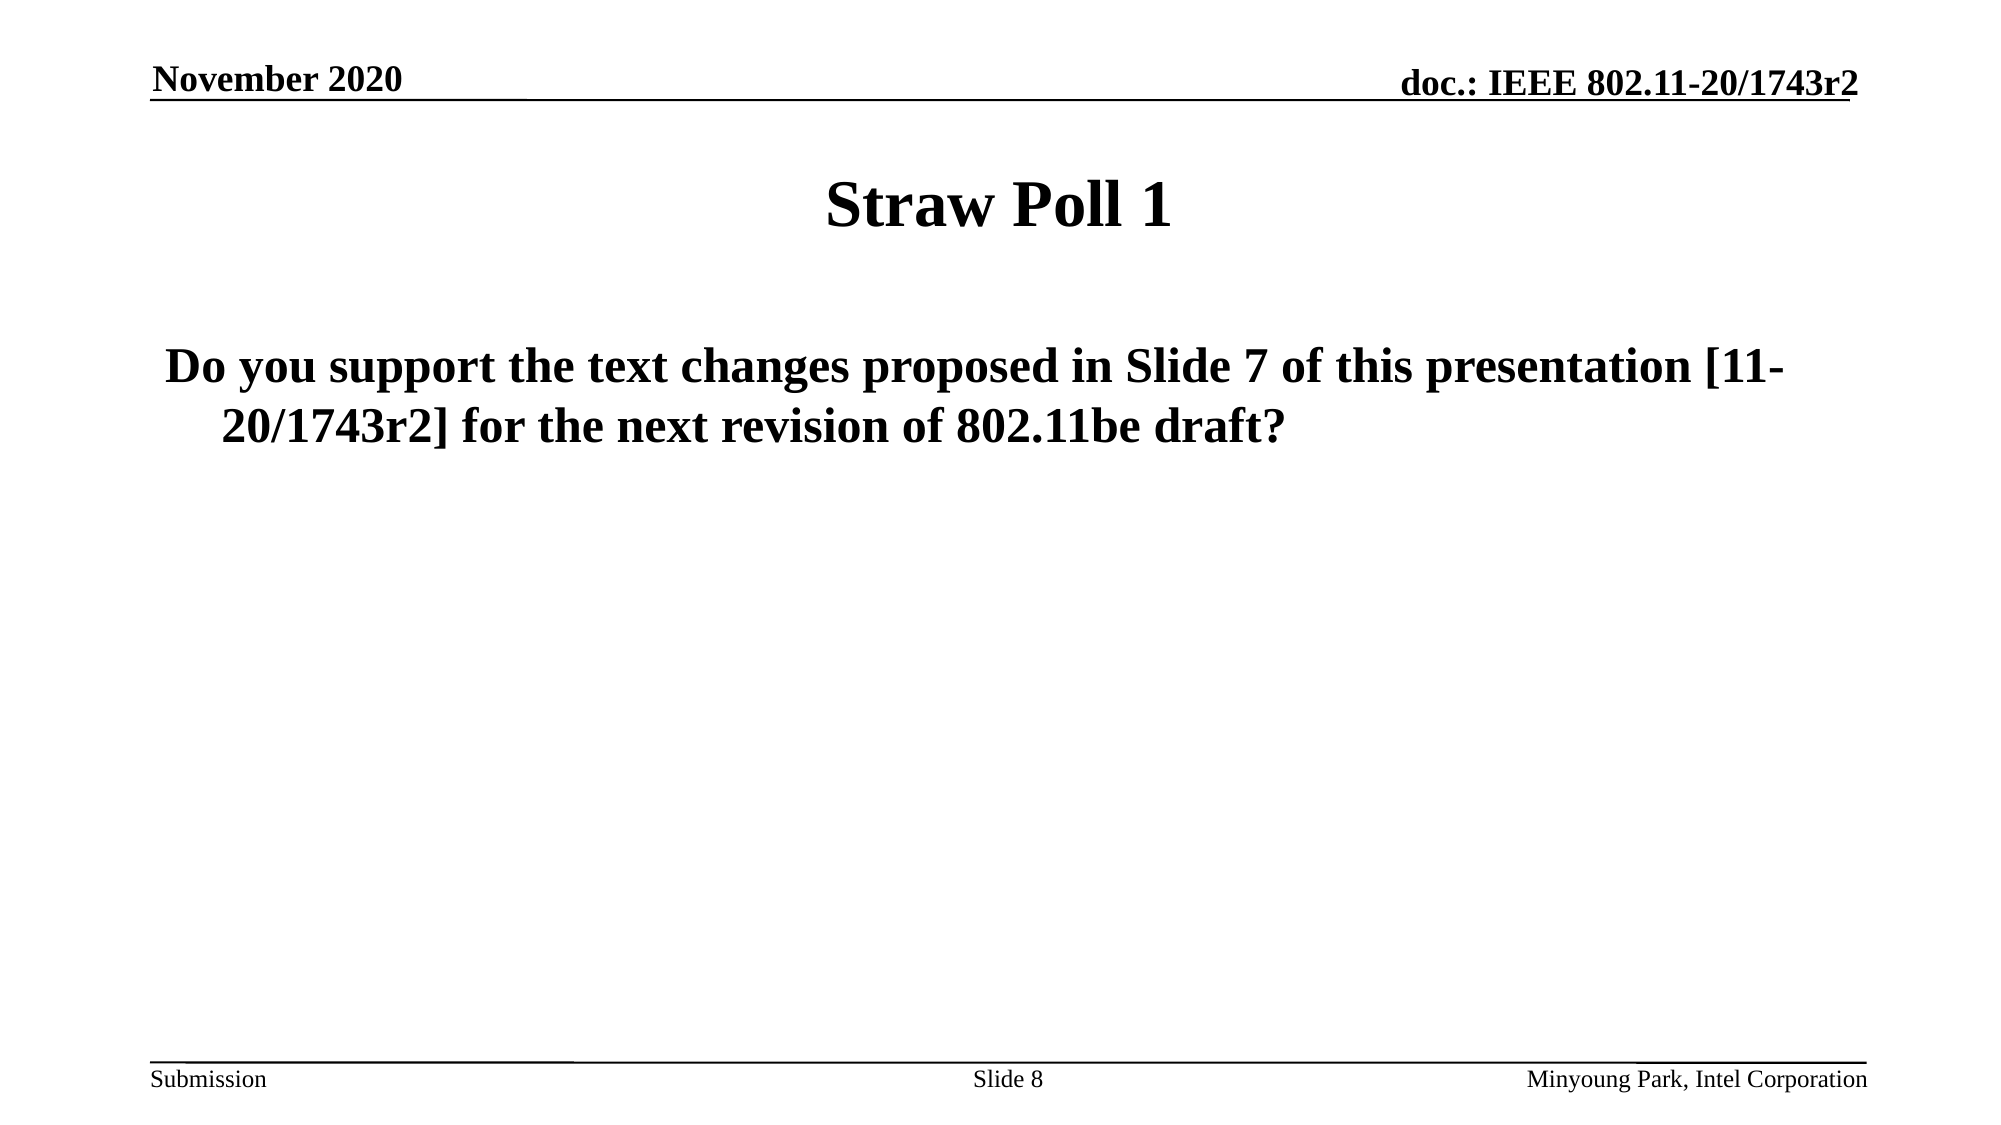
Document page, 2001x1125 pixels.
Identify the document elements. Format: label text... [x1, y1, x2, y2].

slide_number Slide 8 [950, 1061, 1067, 1123]
list Do you support the text changes proposed in Slide 7 of this presentation [11-20/1743r2] for the next revision of 802.11be draft? [149, 324, 1850, 1000]
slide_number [152, 54, 563, 100]
footer Minyoung Park, Intel Corporation [1171, 1061, 1869, 1093]
title Straw Poll 1 [149, 112, 1850, 288]
